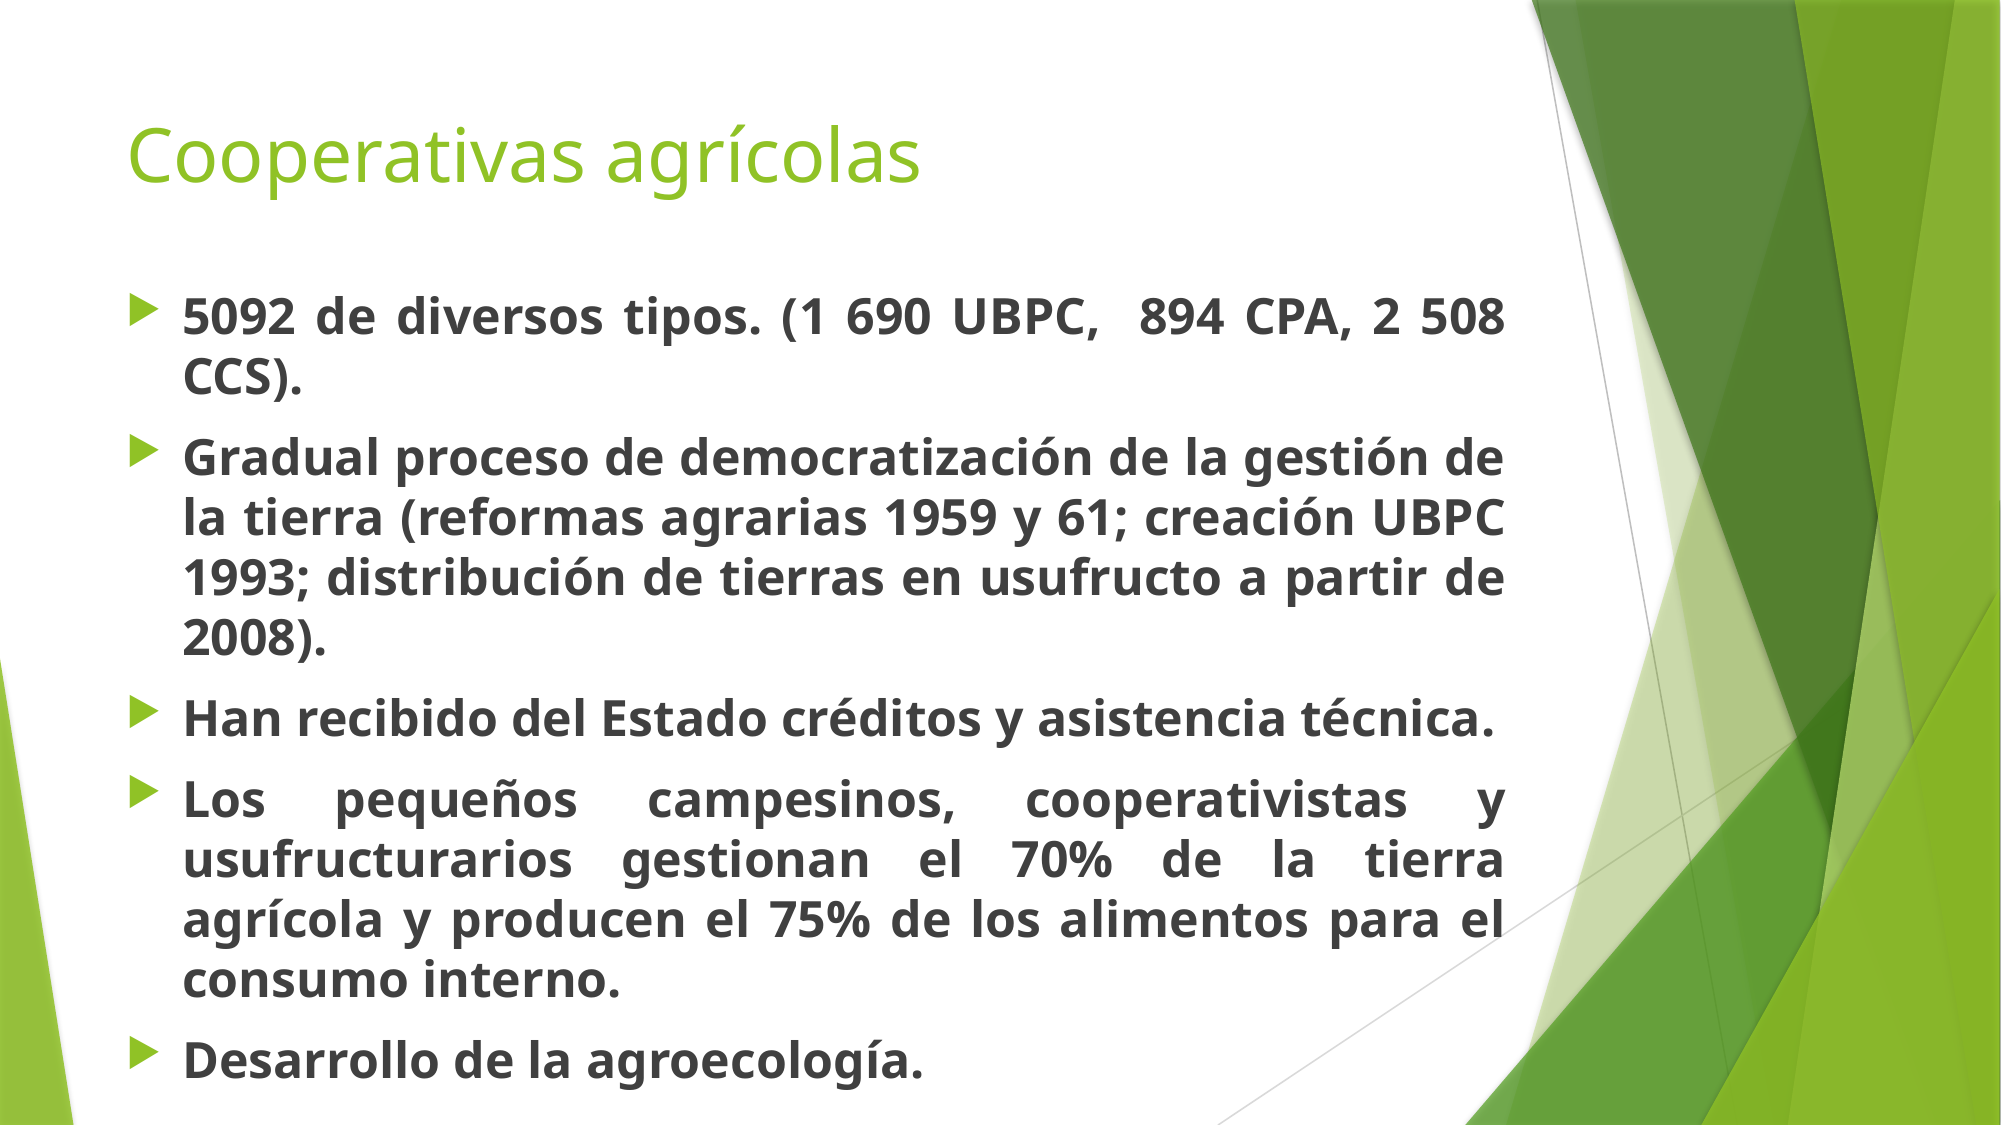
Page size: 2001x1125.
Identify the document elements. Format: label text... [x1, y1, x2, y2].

list 5092 de diversos tipos. (1 690 UBPC, 894 CPA, 2 508 CCS). Gradual proceso de democratización de la gestión de la tierra (reformas agrarias 1959 y 61; creación UBPC 1993; distribución de tierras en usufructo a partir de 2008). Han recibido del Estado créditos y asistencia técnica. Los pequeños campesinos, cooperativistas y usufructurarios gestionan el 70% de la tierra agrícola y producen el 75% de los alimentos para el consumo interno. Desarrollo de la agroecología. [111, 196, 1522, 1097]
title Cooperativas agrícolas [111, 99, 1522, 196]
